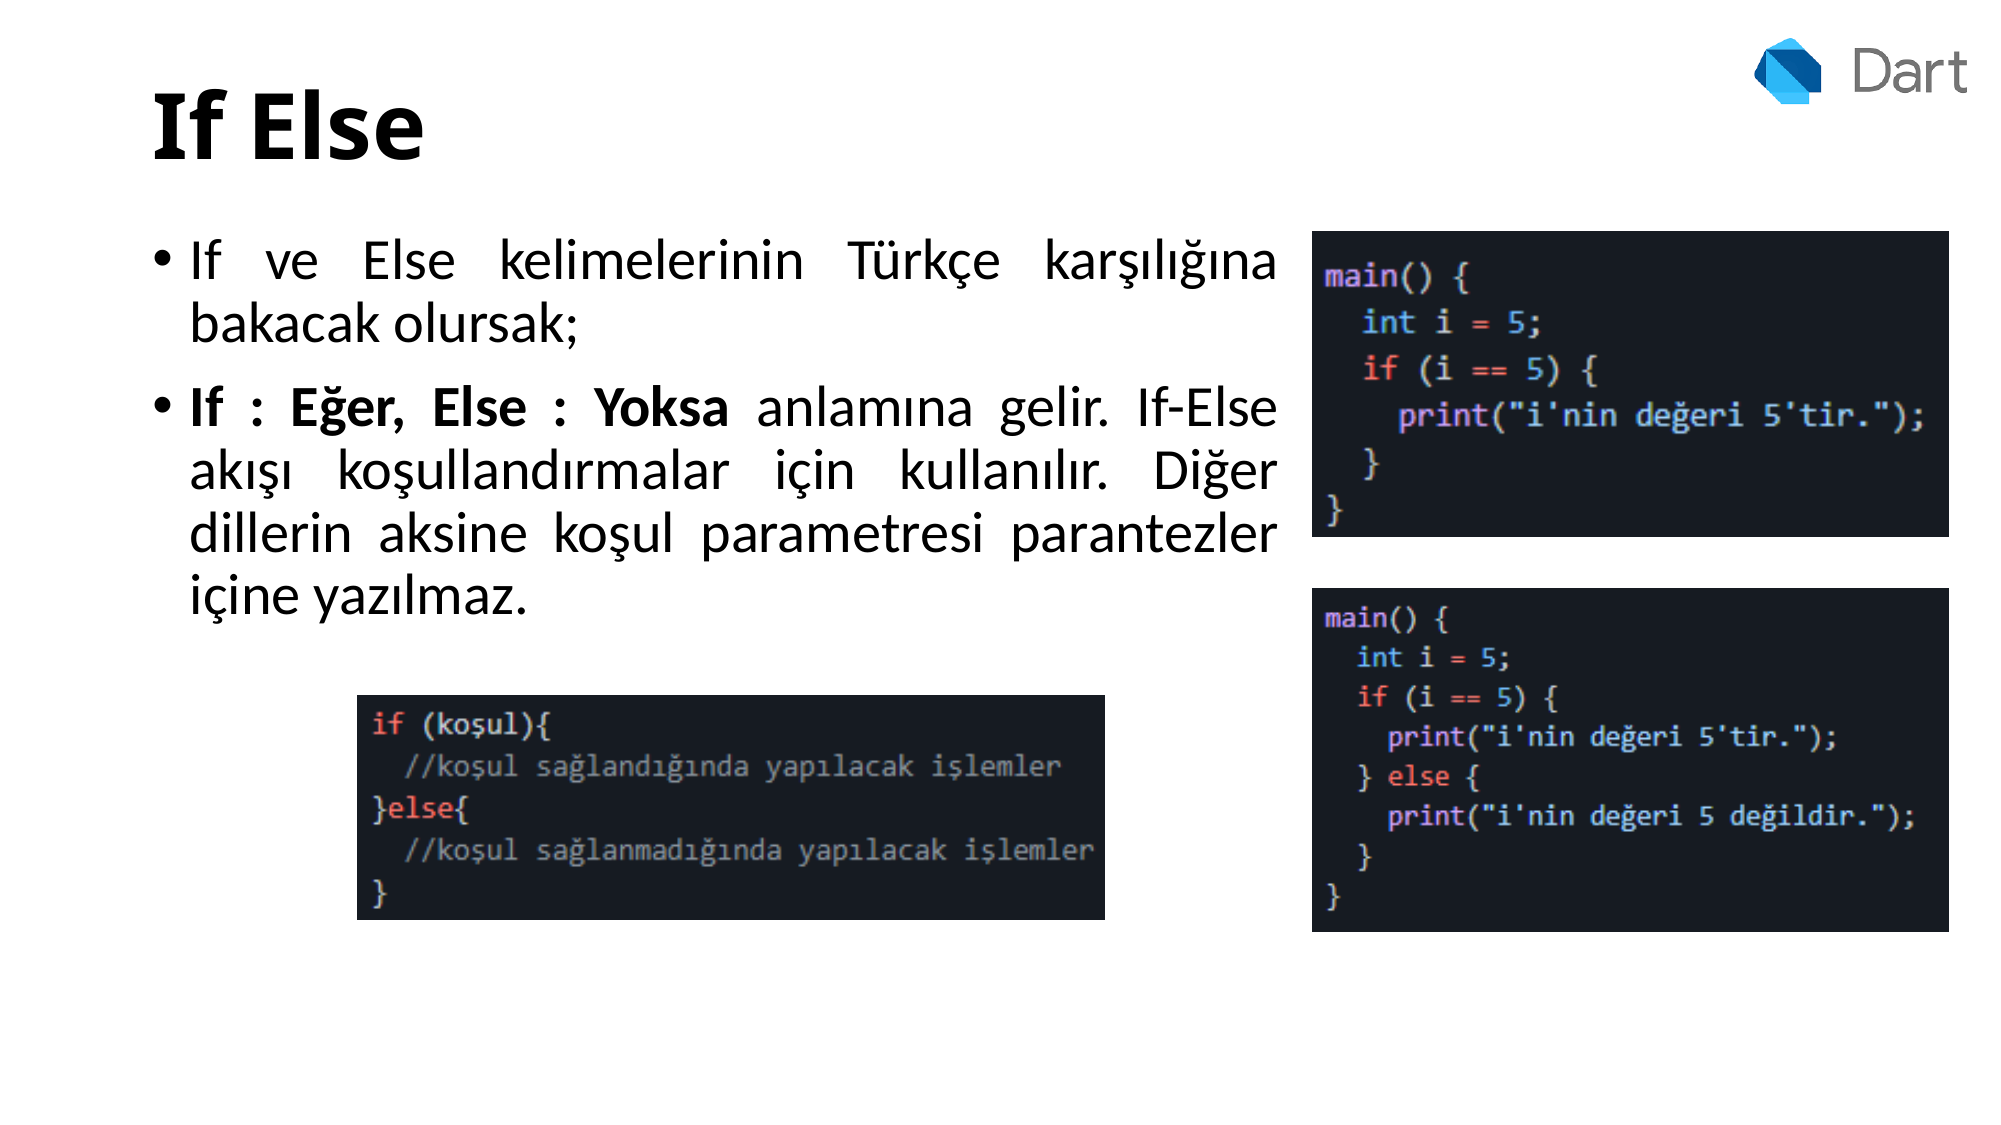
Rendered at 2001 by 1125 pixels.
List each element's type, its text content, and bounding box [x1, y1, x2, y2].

list If ve Else kelimelerinin Türkçe karşılığına bakacak olursak; If : Eğer, Else : Yoksa anlamına gelir. If-Else akışı koşullandırmalar için kullanılır. Diğer dillerin aksine koşul parametresi parantezler içine yazılmaz. [137, 222, 1295, 1014]
picture [1312, 588, 1949, 932]
picture [1312, 231, 1949, 537]
title If Else [137, 59, 1863, 199]
picture [1749, 9, 1972, 133]
picture [357, 695, 1105, 920]
